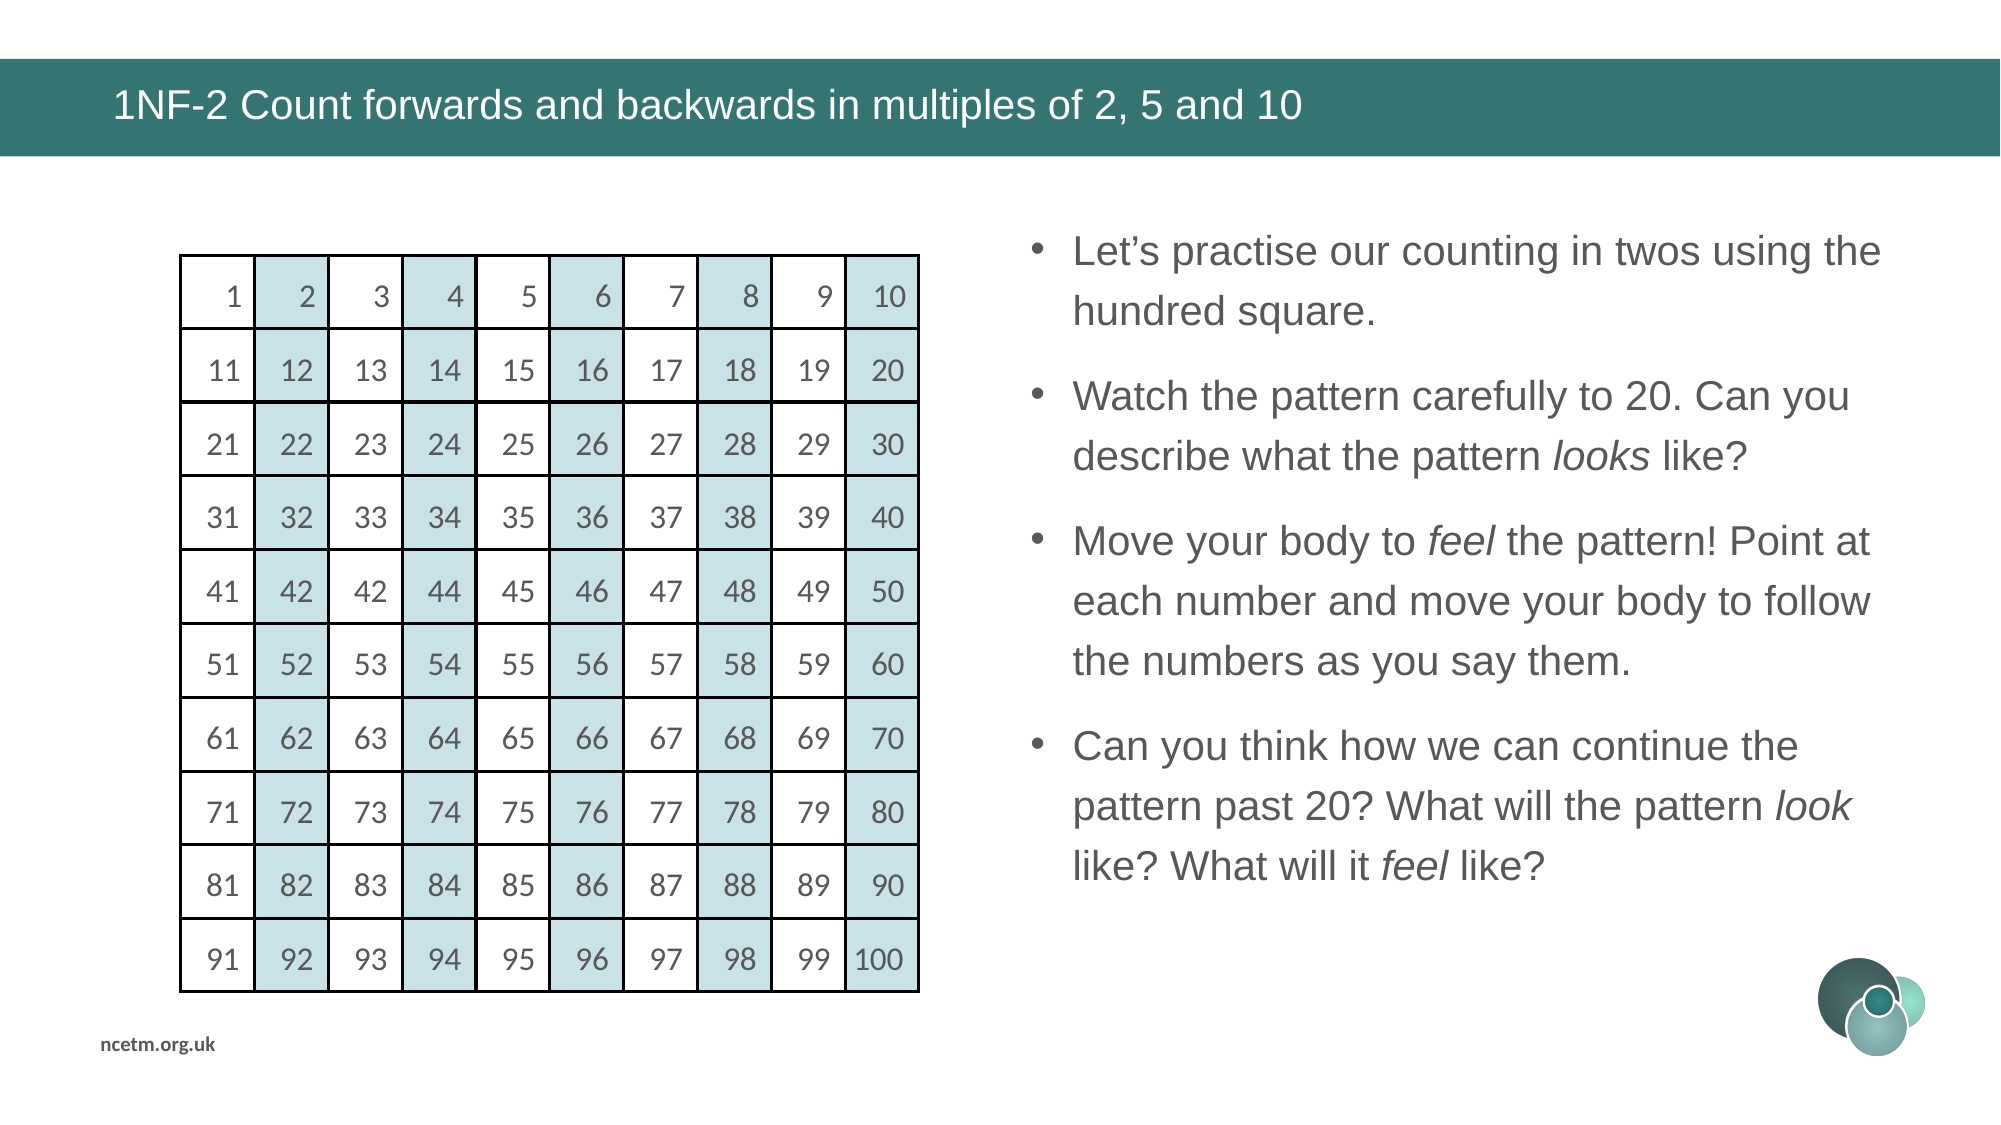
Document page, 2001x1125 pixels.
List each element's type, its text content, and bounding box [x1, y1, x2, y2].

title 1NF-2 Count forwards and backwards in multiples of 2, 5 and 10 [97, 76, 1945, 147]
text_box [179, 254, 920, 993]
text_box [188, 266, 924, 985]
picture [1818, 958, 1925, 1056]
text_box Let’s practise our counting in twos using the hundred square. Watch the pattern carefully to 20. Can you describe what the pattern looks like? Move your body to feel the pattern! Point at each number and move your body to follow the numbers as you say them. Can you think how we can continue the pattern past 20? What will the pattern look like? What will it feel like? [1015, 206, 1900, 879]
